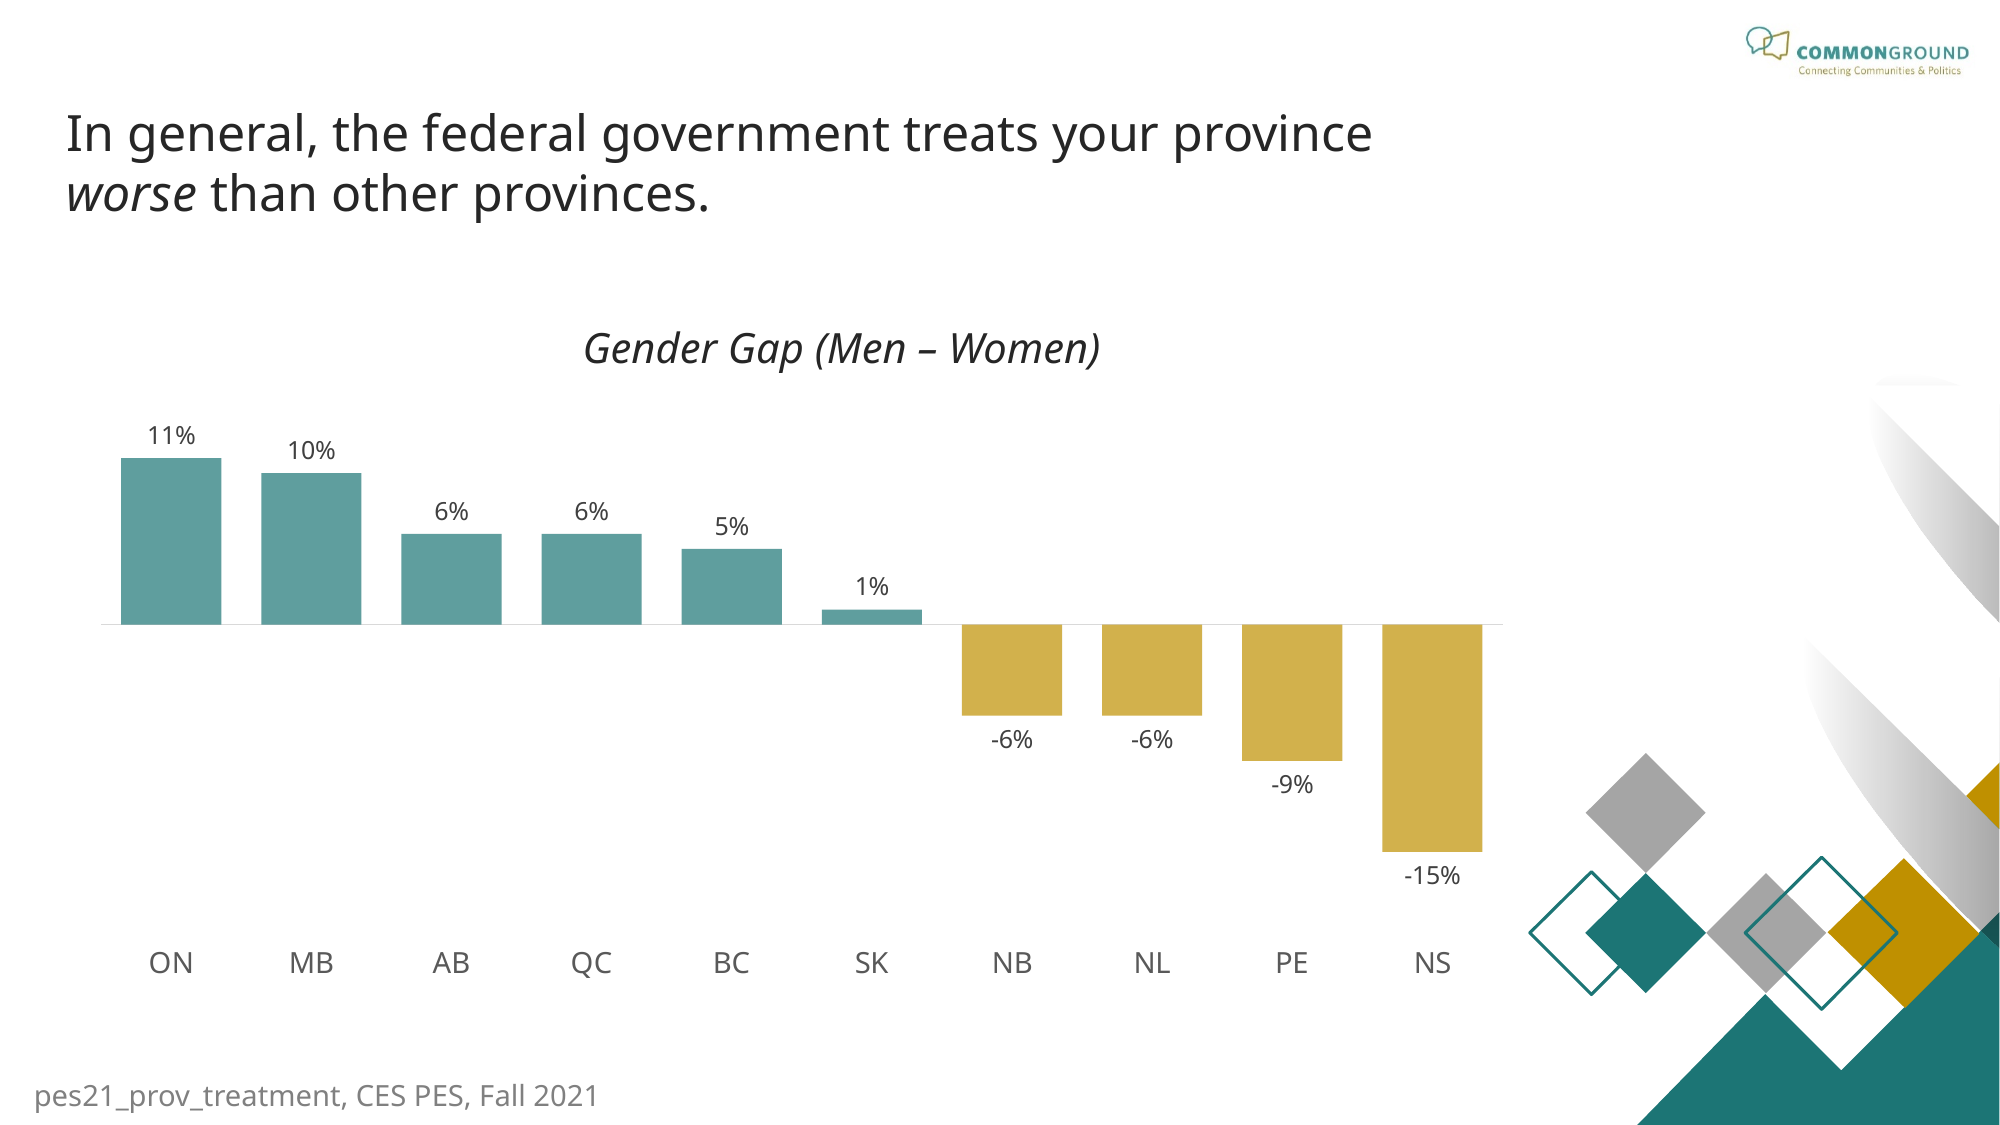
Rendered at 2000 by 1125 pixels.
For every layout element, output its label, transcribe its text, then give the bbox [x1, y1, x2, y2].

text_box pes21_prov_treatment, CES PES, Fall 2021 [18, 1069, 1019, 1120]
text_box Gender Gap (Men – Women) [156, 322, 1527, 383]
text_box In general, the federal government treats your province worse than other provinces. [66, 101, 1437, 294]
picture [1734, 22, 1979, 81]
chart [71, 385, 1532, 996]
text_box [1259, 385, 2000, 1125]
